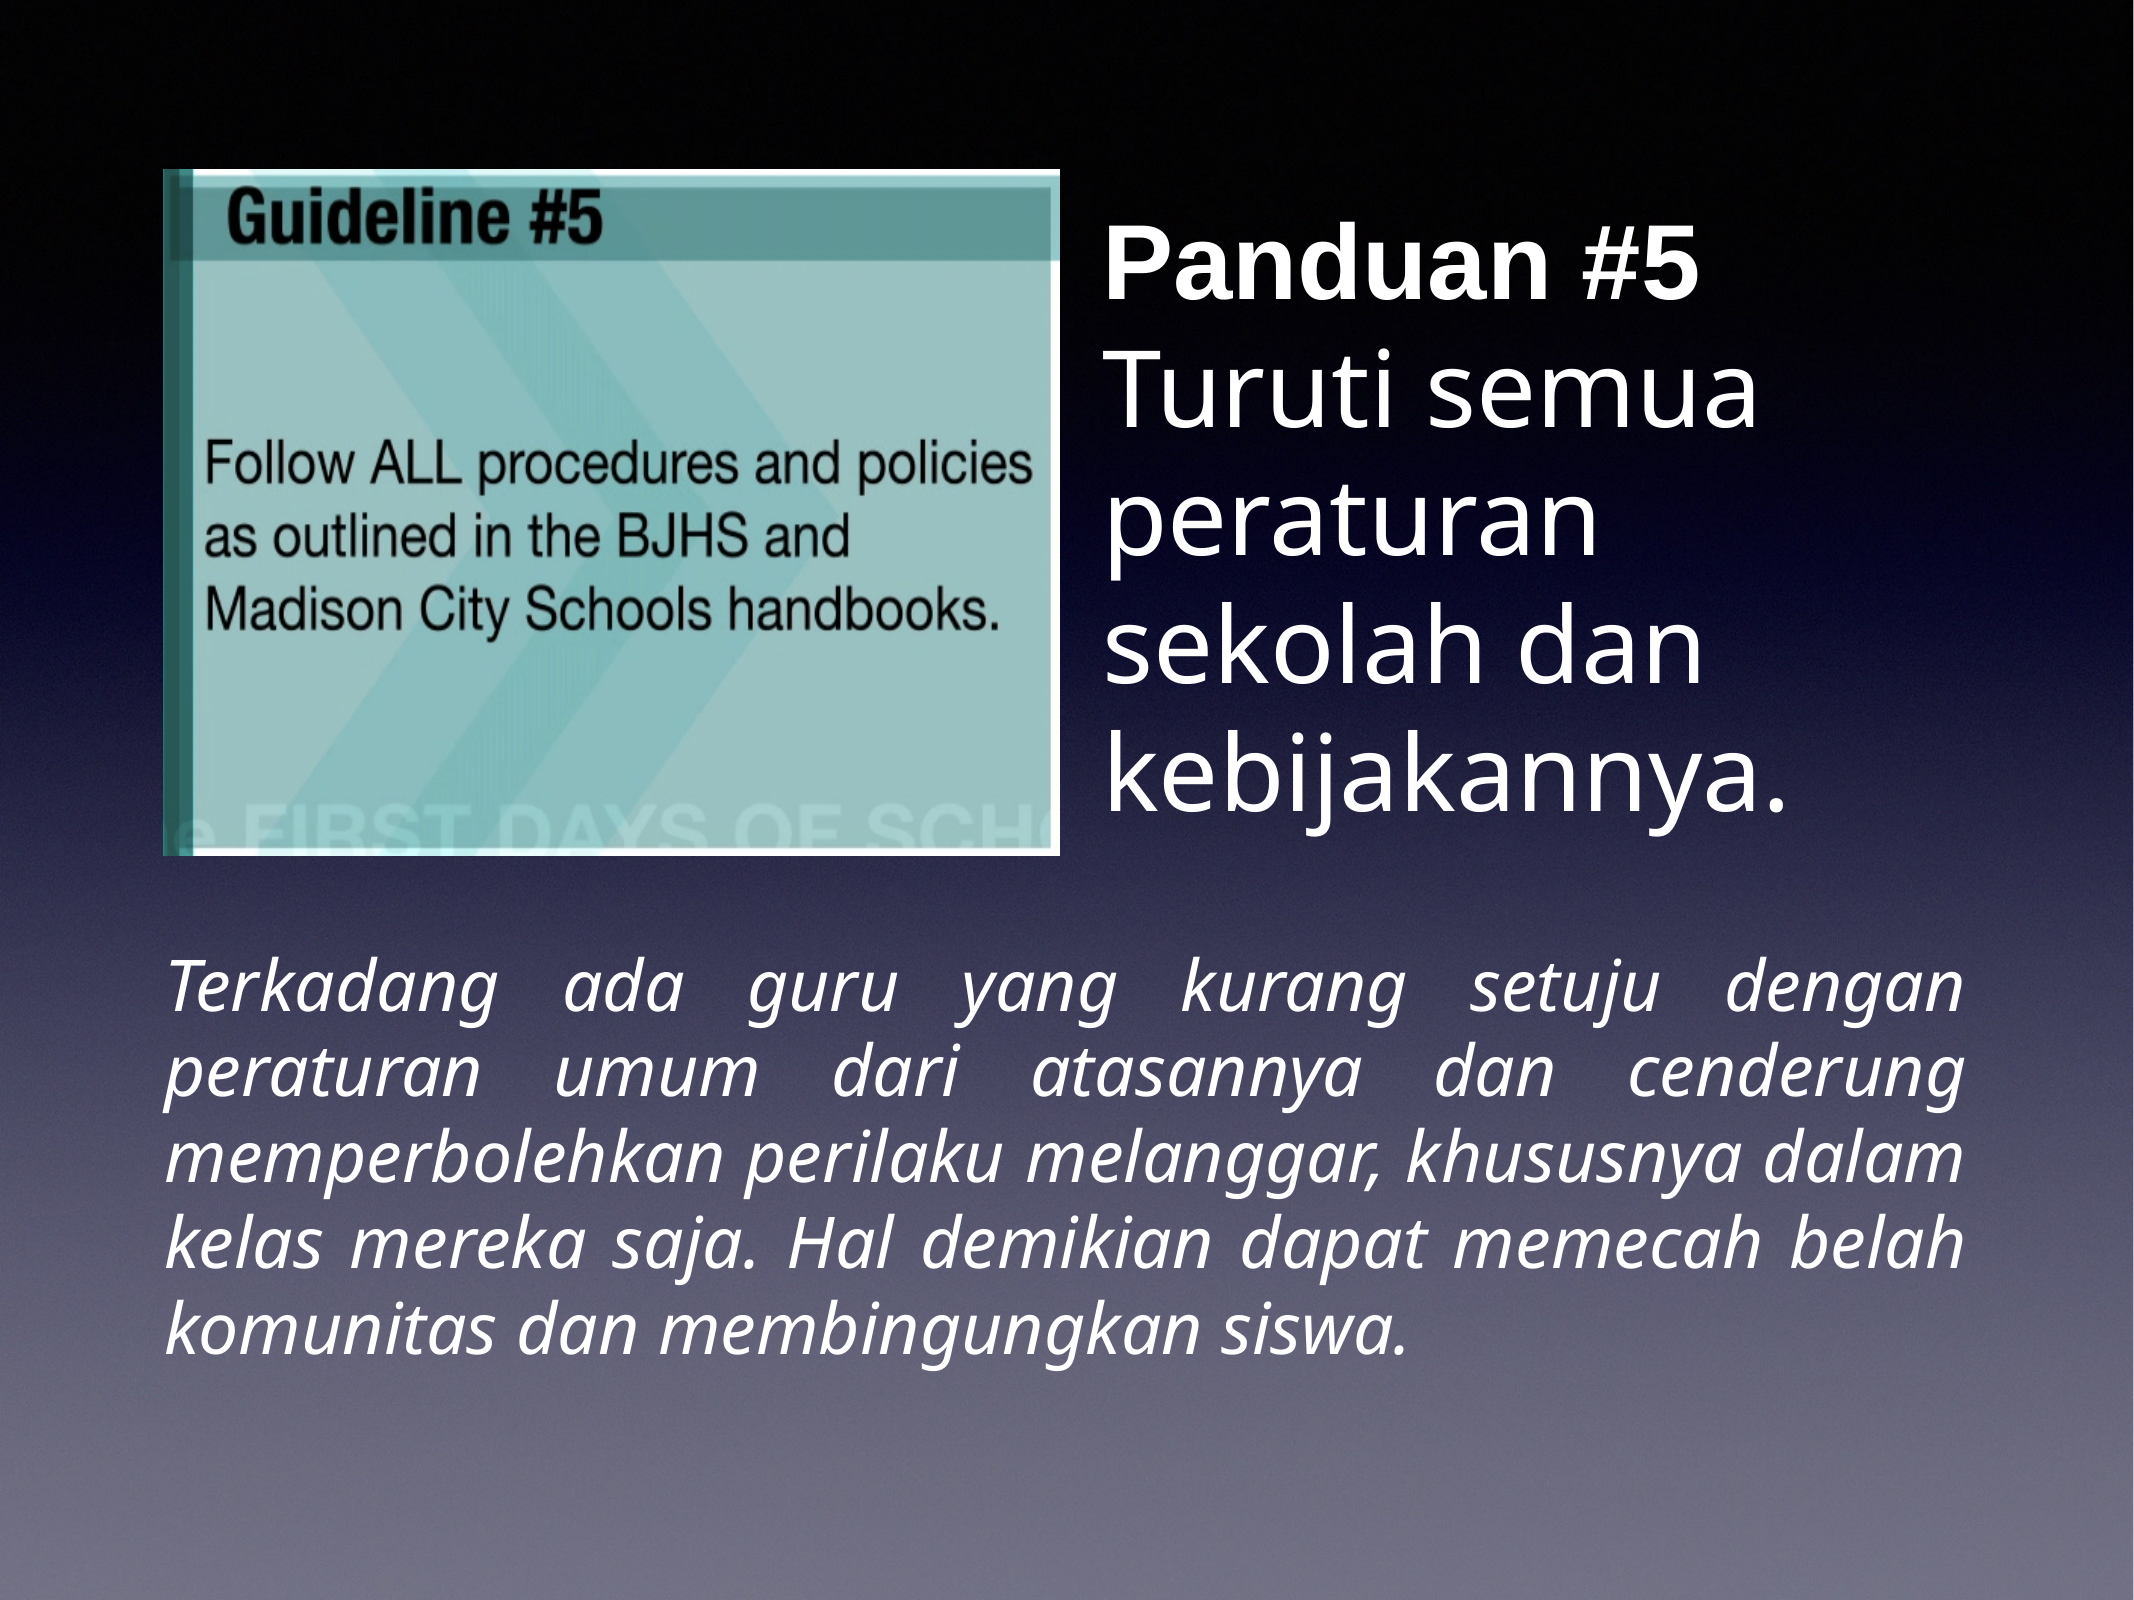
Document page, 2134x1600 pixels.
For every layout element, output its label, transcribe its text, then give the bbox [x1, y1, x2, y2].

picture [0, 0, 2134, 1600]
title Panduan #5 Turuti semua peraturan sekolah dan kebijakannya. [1093, 182, 1941, 843]
list Terkadang ada guru yang kurang setuju dengan peraturan umum dari atasannya dan cenderung memperbolehkan perilaku melanggar, khususnya dalam kelas mereka saja. Hal demikian dapat memecah belah komunitas dan membingungkan siswa. [155, 918, 1978, 1390]
